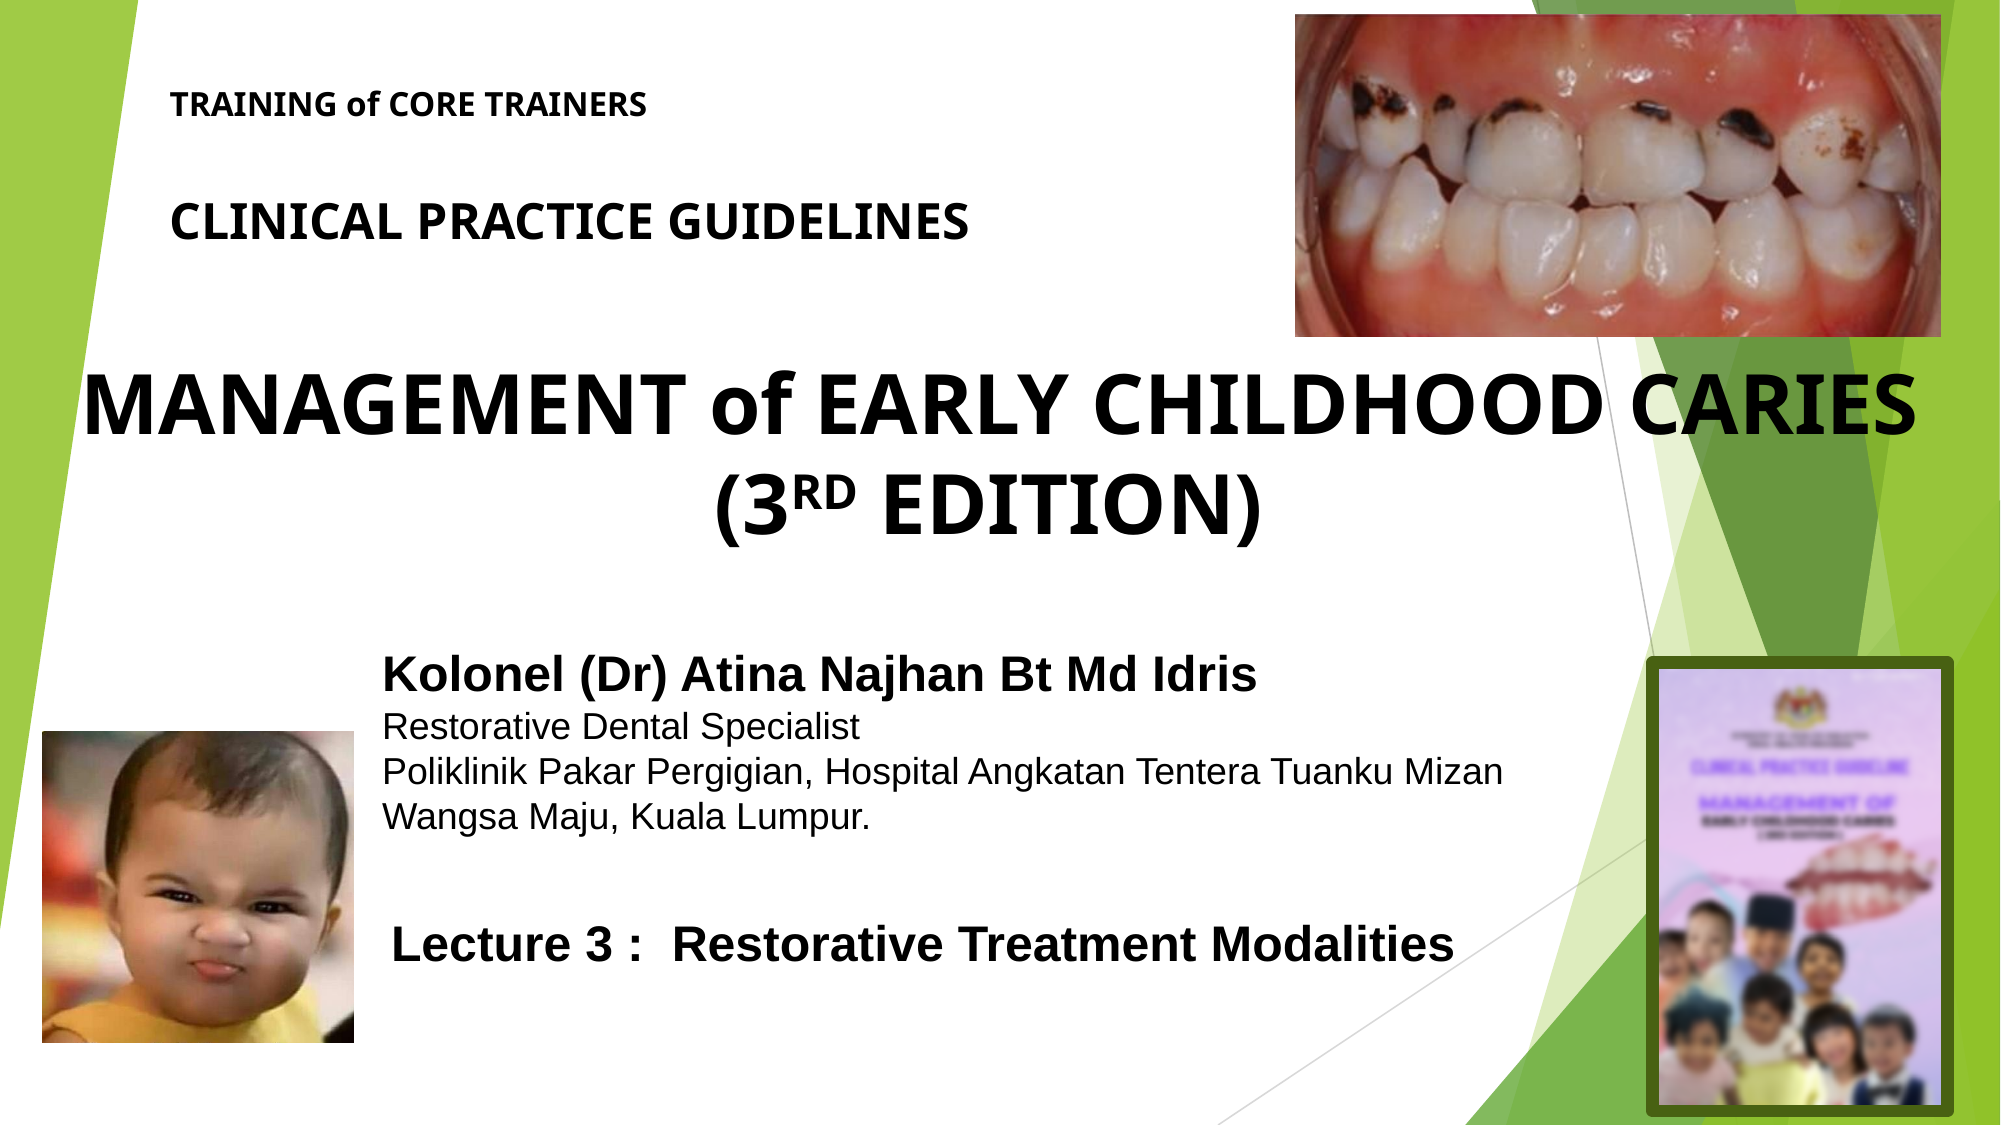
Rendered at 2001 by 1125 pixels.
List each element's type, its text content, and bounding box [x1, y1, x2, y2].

text_box Lecture 3 : Restorative Treatment Modalities [376, 904, 1568, 980]
text_box MANAGEMENT of EARLY CHILDHOOD CARIES (3RD EDITION) [19, 343, 1981, 594]
text_box Kolonel (Dr) Atina Najhan Bt Md Idris Restorative Dental Specialist Poliklinik Pakar Pergigian, Hospital Angkatan Tentera Tuanku Mizan Wangsa Maju, Kuala Lumpur. [367, 634, 1577, 880]
picture [42, 731, 354, 1043]
picture [1658, 668, 1942, 1106]
picture [1294, 13, 1942, 337]
text_box CLINICAL PRACTICE GUIDELINES [154, 181, 1118, 292]
text_box TRAINING of CORE TRAINERS [154, 76, 892, 166]
